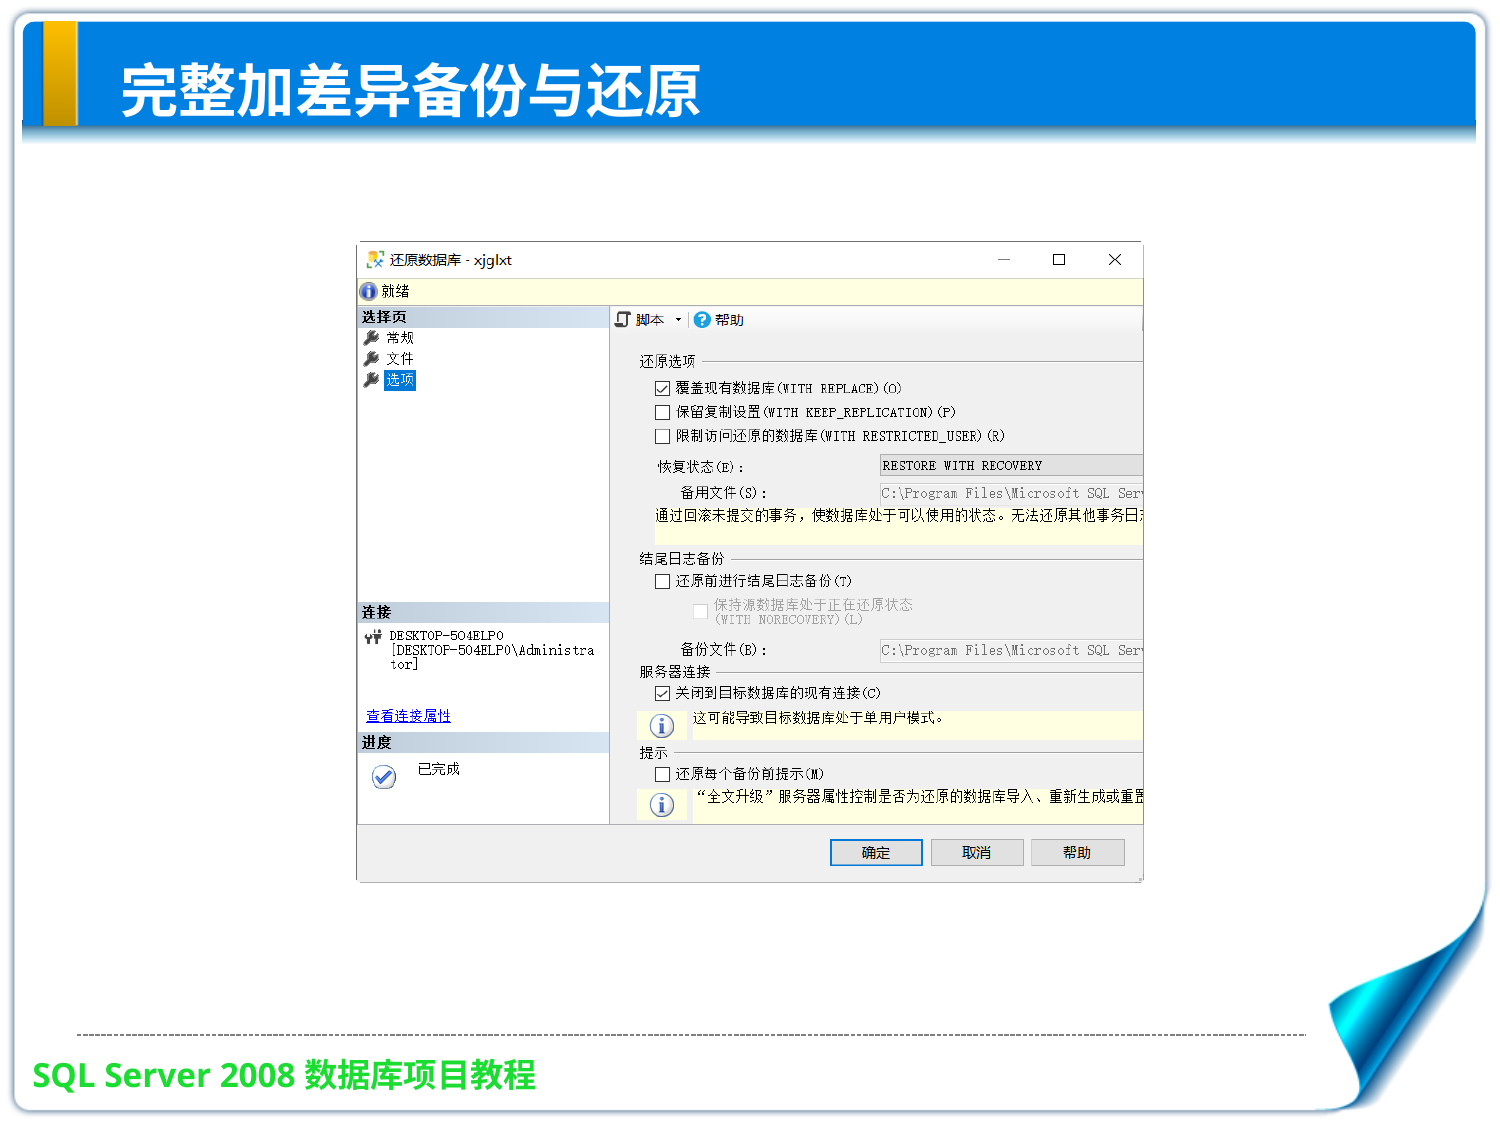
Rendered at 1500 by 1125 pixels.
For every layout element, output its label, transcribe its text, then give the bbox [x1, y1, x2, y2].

picture [0, 0, 1500, 1125]
text_box 完整加差异备份与还原 [105, 46, 891, 132]
